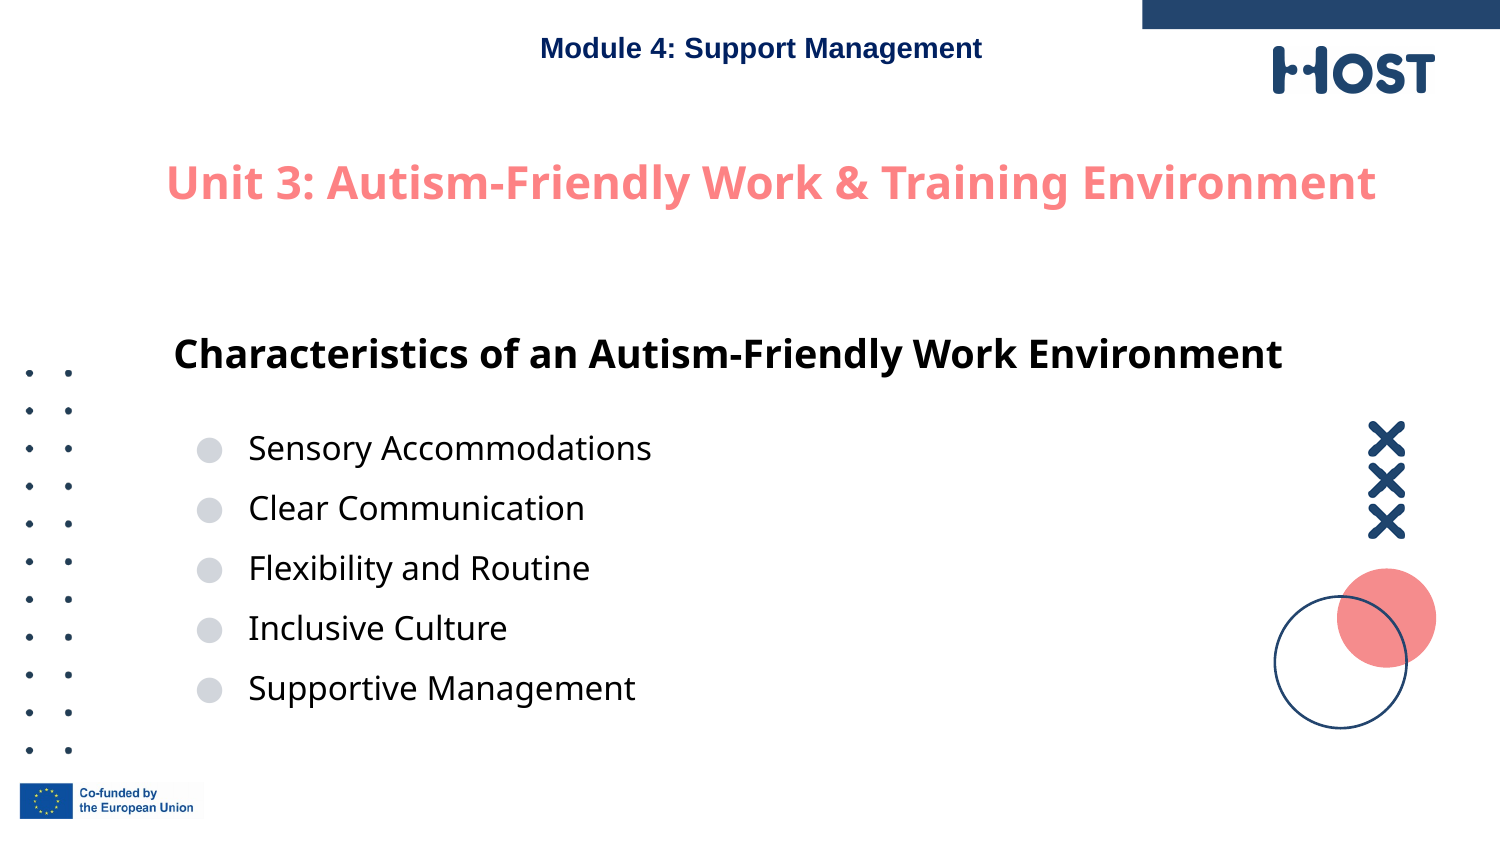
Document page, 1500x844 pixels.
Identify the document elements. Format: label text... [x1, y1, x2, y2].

title Unit 3: Autism-Friendly Work & Training Environment [150, 139, 1484, 229]
picture [1273, 46, 1435, 94]
picture [0, 370, 204, 820]
text_box Module 4: Support Management [525, 10, 1054, 68]
list Characteristics of an Autism-Friendly Work Environment Sensory Accommodations Clear Communication Flexibility and Routine Inclusive Culture Supportive Management [158, 229, 1360, 835]
picture [1368, 421, 1405, 539]
